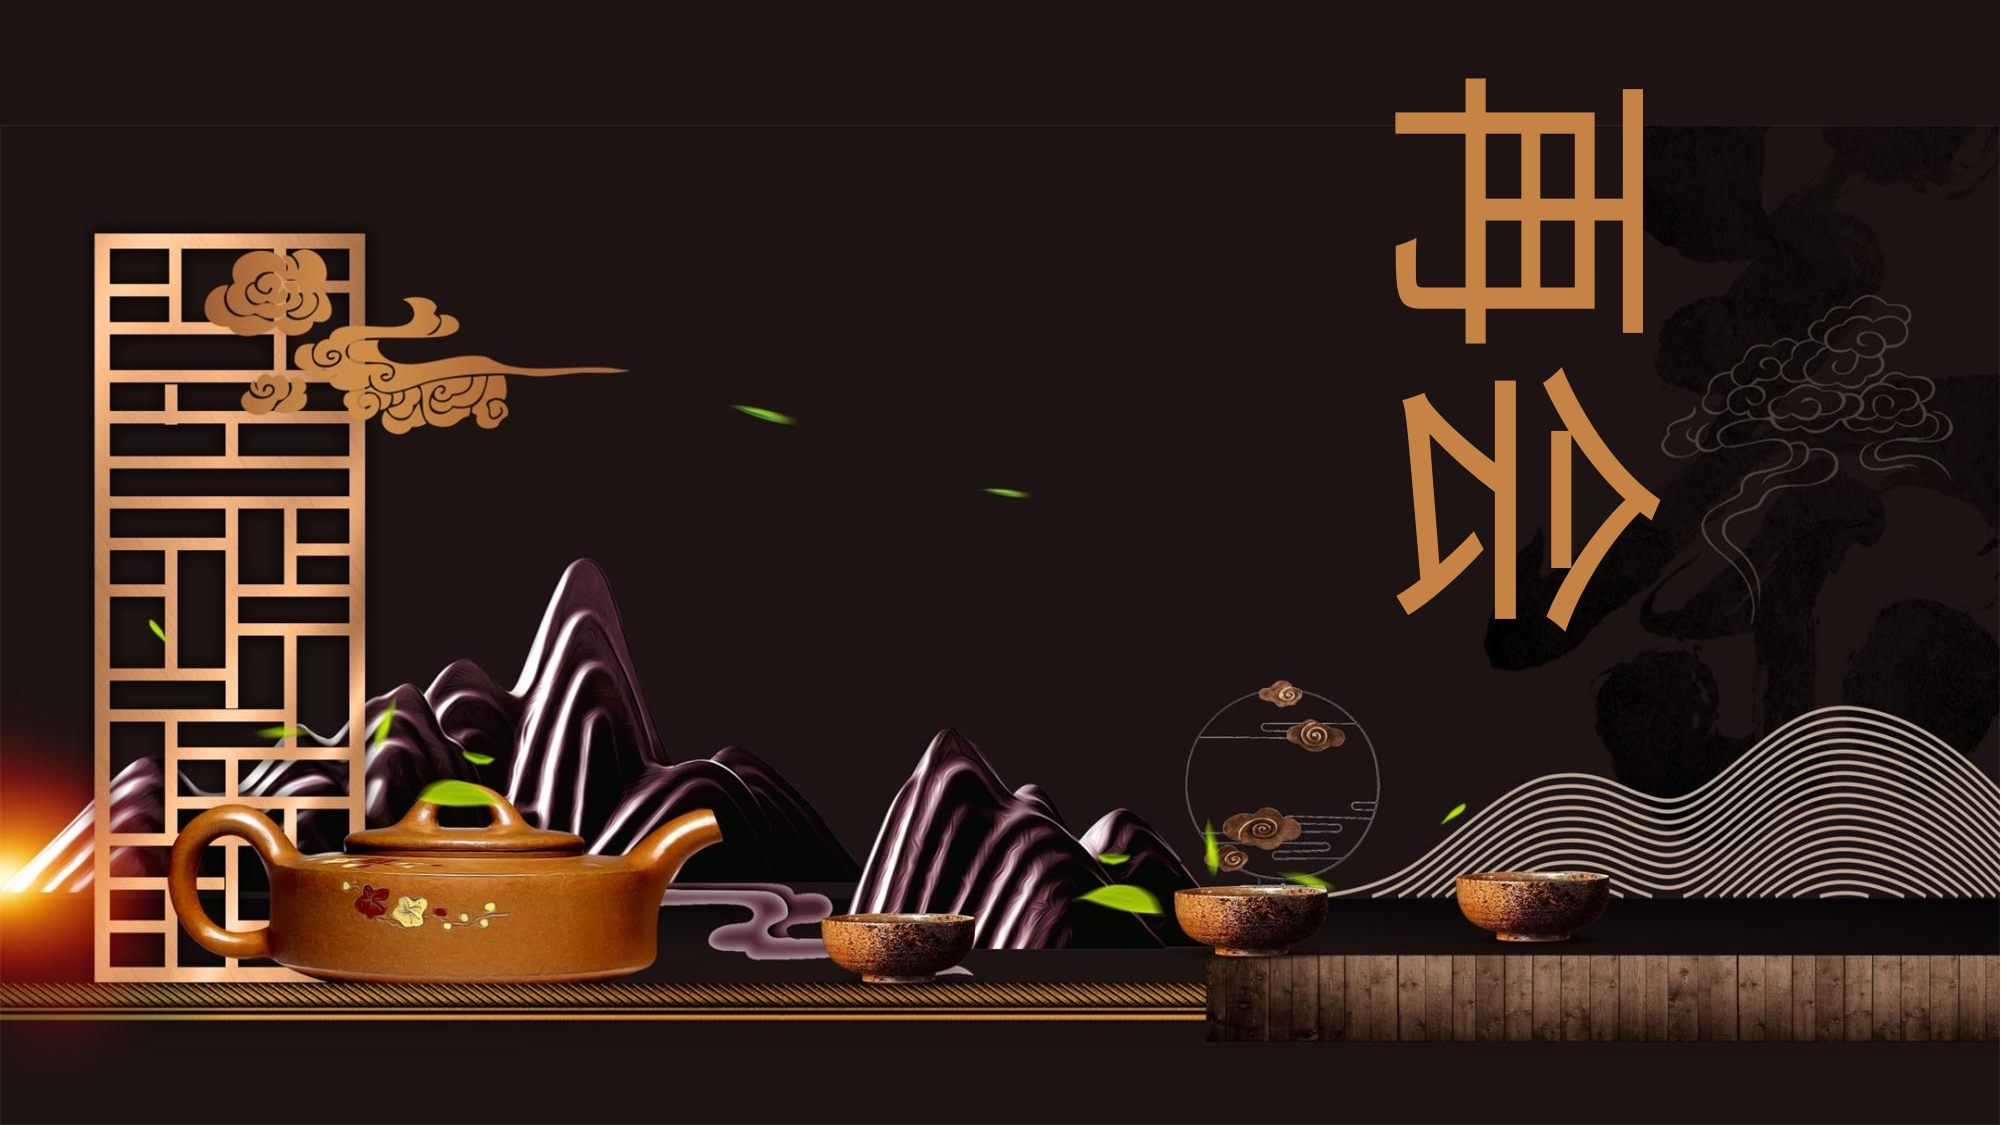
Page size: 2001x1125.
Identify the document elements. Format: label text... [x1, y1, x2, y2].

text_box 再会 [1335, 53, 1715, 125]
picture [0, 125, 2000, 1125]
